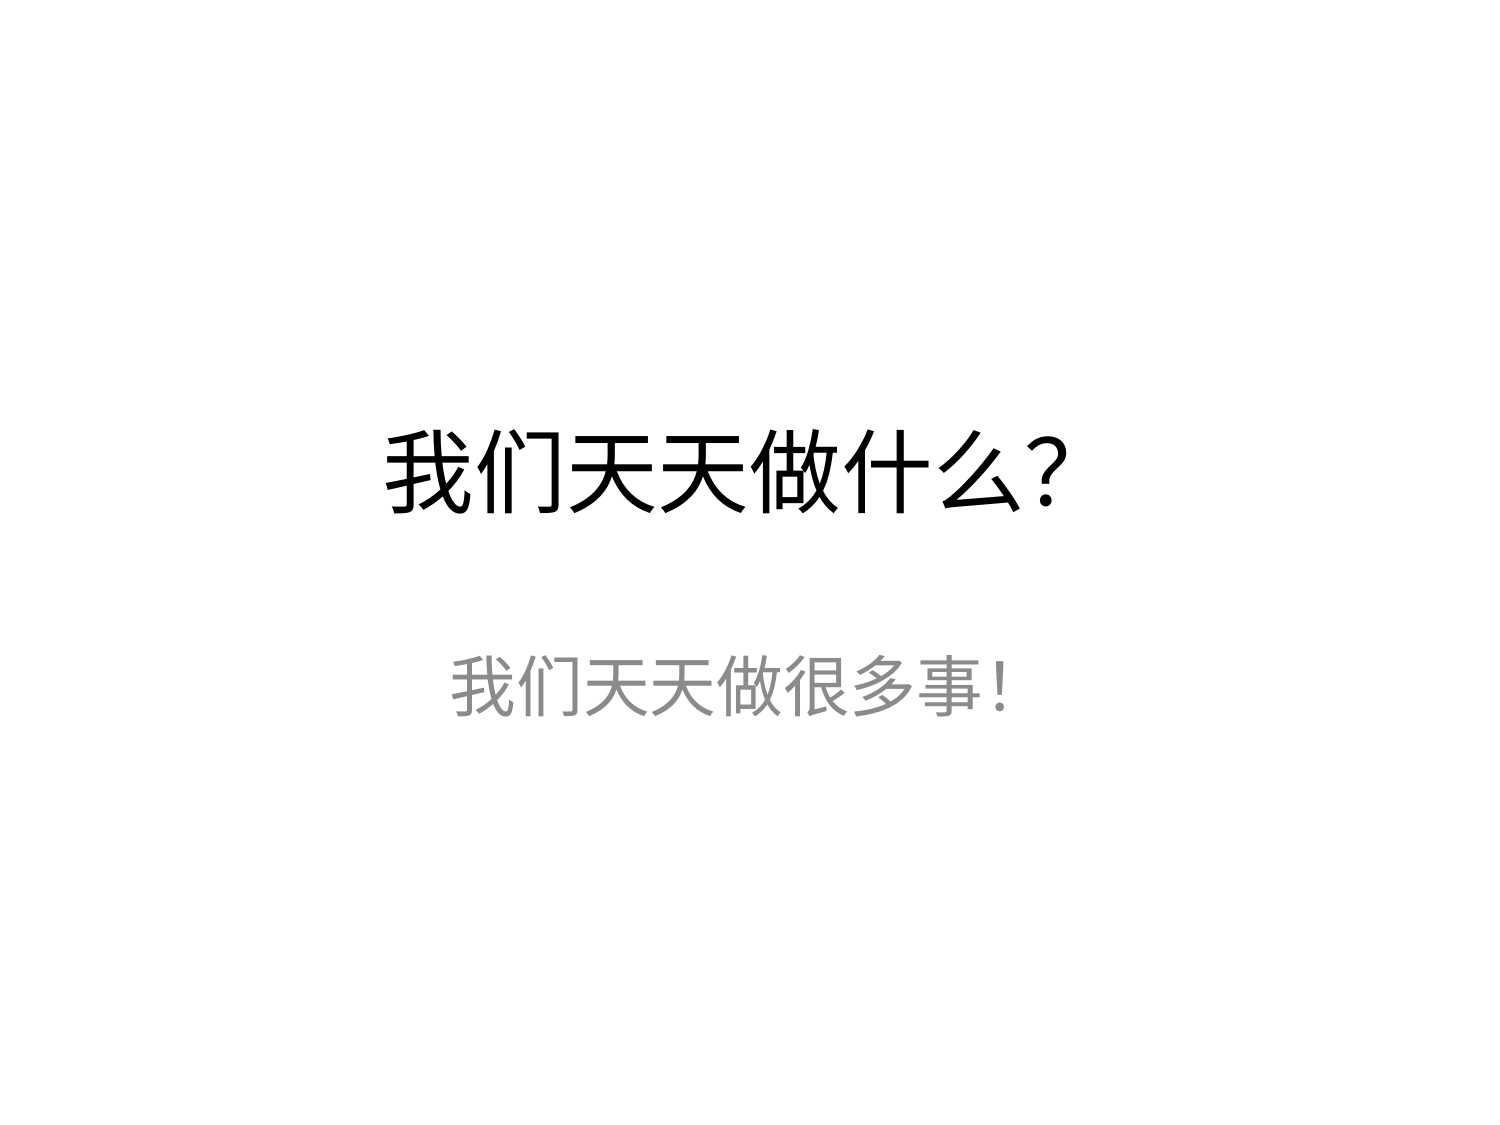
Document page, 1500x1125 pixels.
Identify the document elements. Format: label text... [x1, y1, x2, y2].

title 我们天天做什么？ [112, 349, 1388, 591]
subtitle 我们天天做很多事！ [225, 637, 1275, 925]
